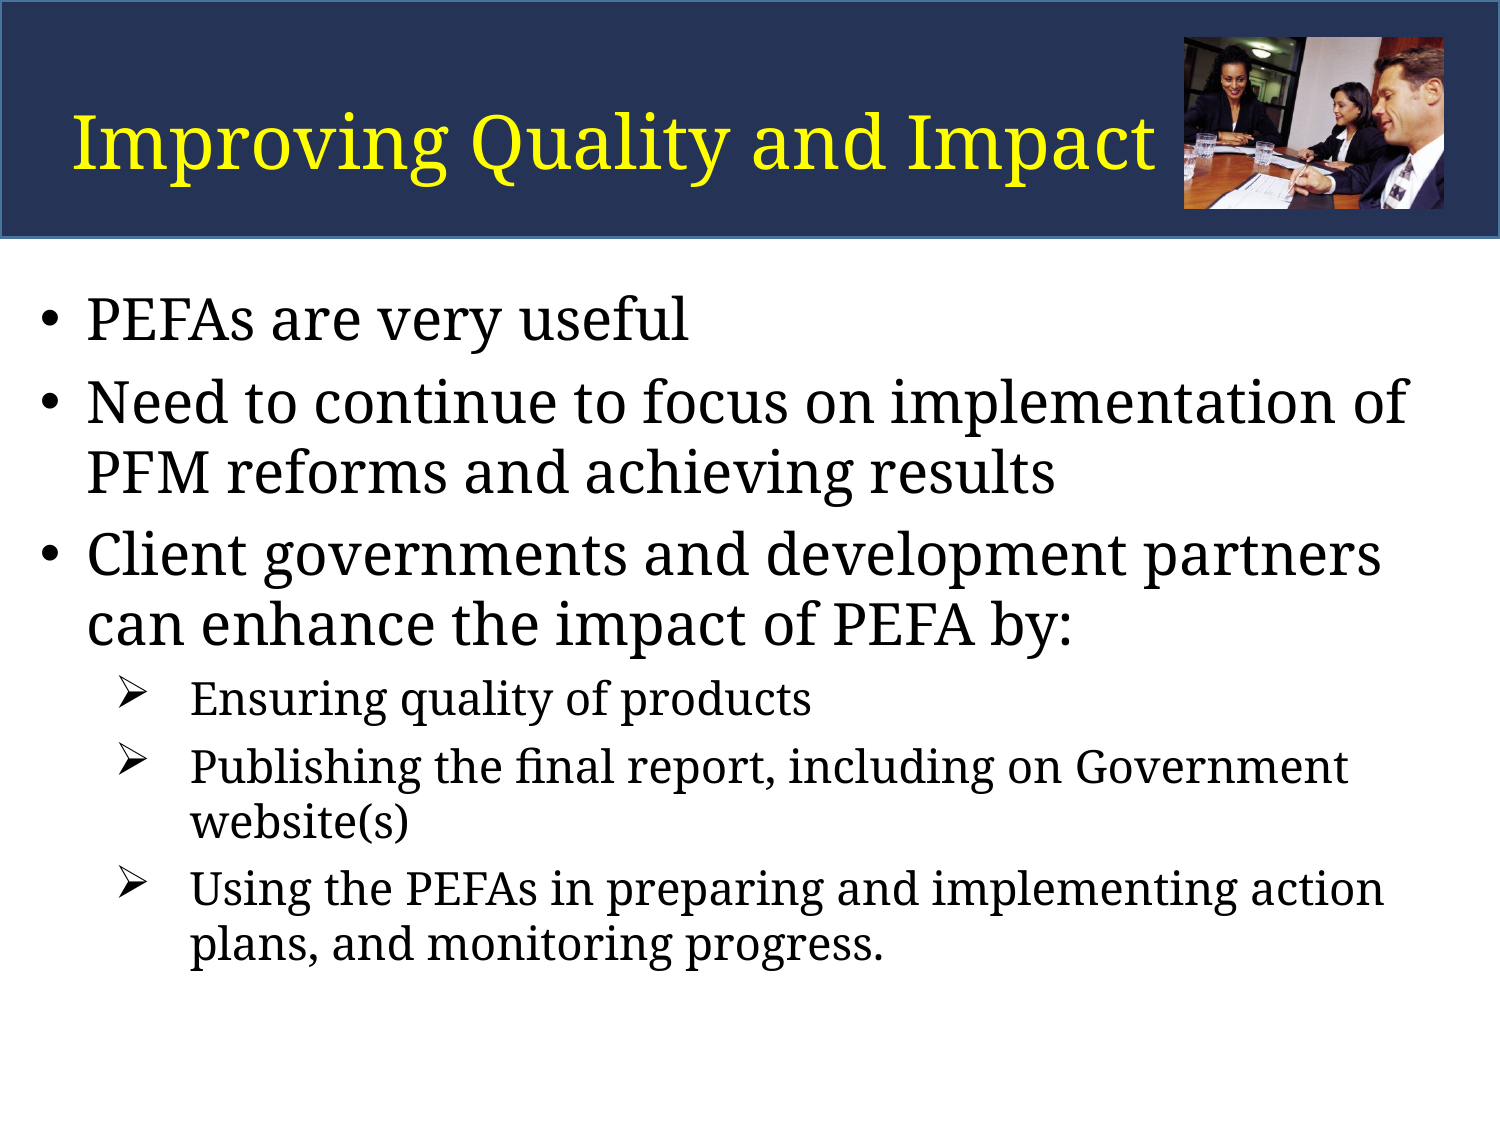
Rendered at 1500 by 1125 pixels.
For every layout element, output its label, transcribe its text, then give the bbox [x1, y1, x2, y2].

text_box PEFAs are very useful Need to continue to focus on implementation of PFM reforms and achieving results Client governments and development partners can enhance the impact of PEFA by: Ensuring quality of products Publishing the final report, including on Government website(s) Using the PEFAs in preparing and implementing action plans, and monitoring progress. [24, 274, 1475, 978]
picture [1183, 36, 1445, 210]
text_box Improving Quality and Impact [56, 87, 1173, 193]
